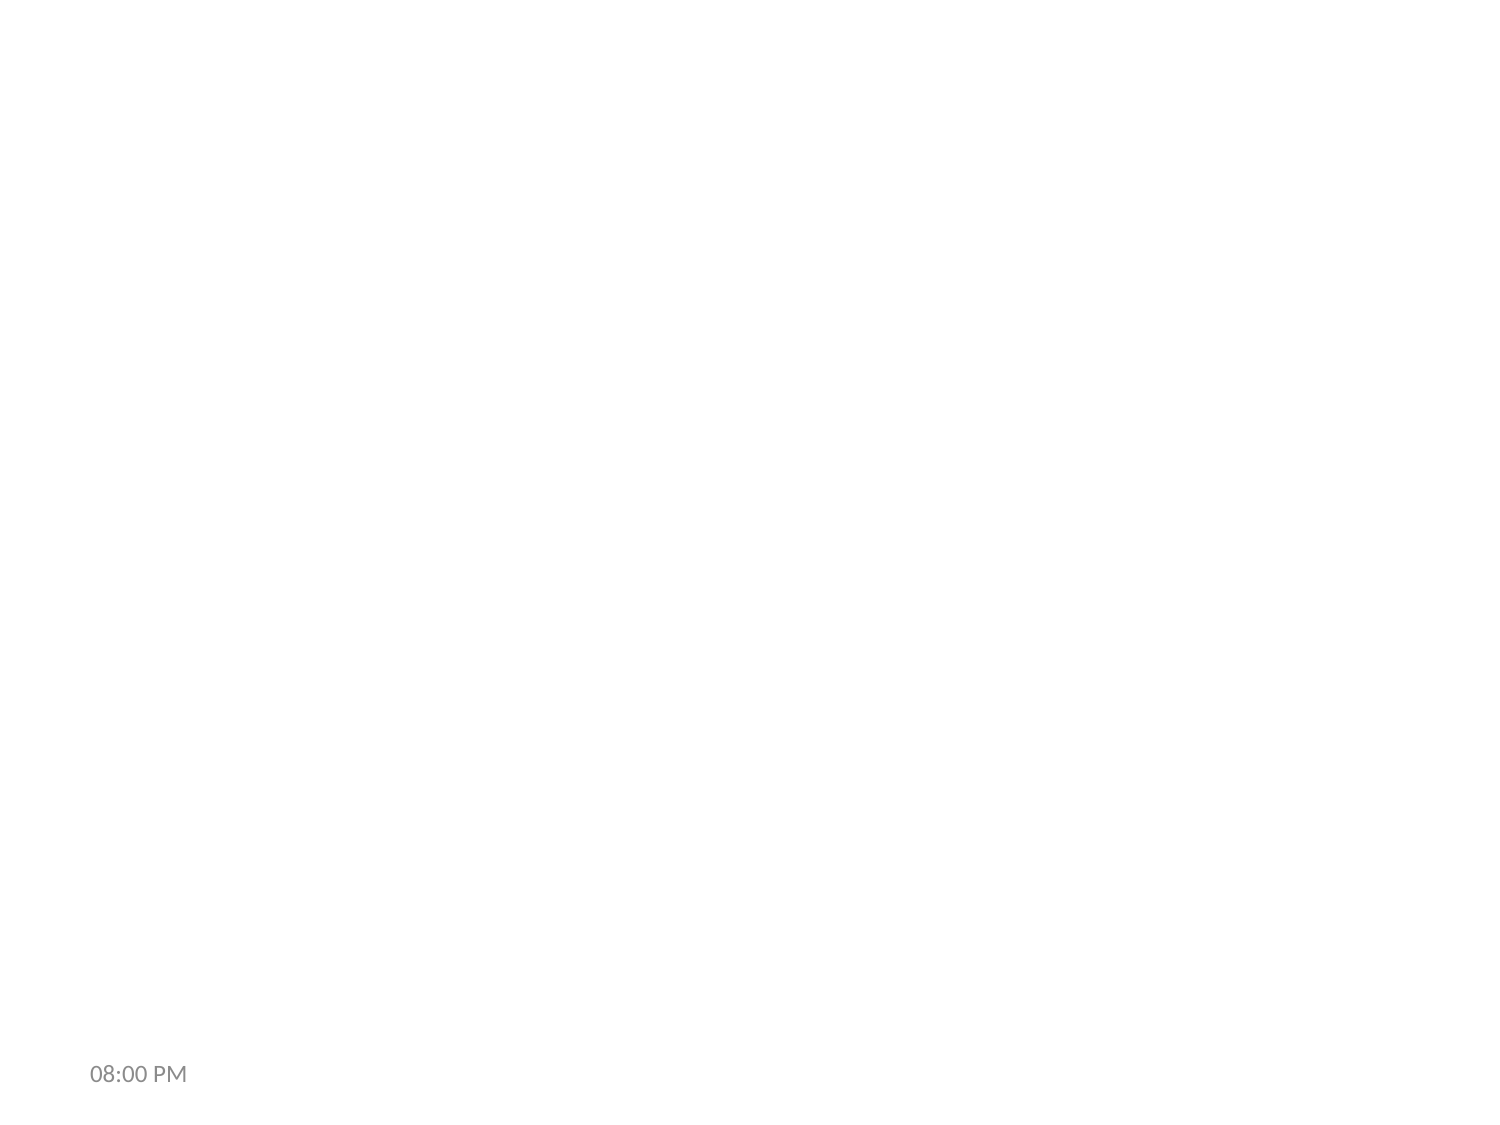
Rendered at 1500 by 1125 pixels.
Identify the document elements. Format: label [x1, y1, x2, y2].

slide_number [75, 1042, 425, 1103]
